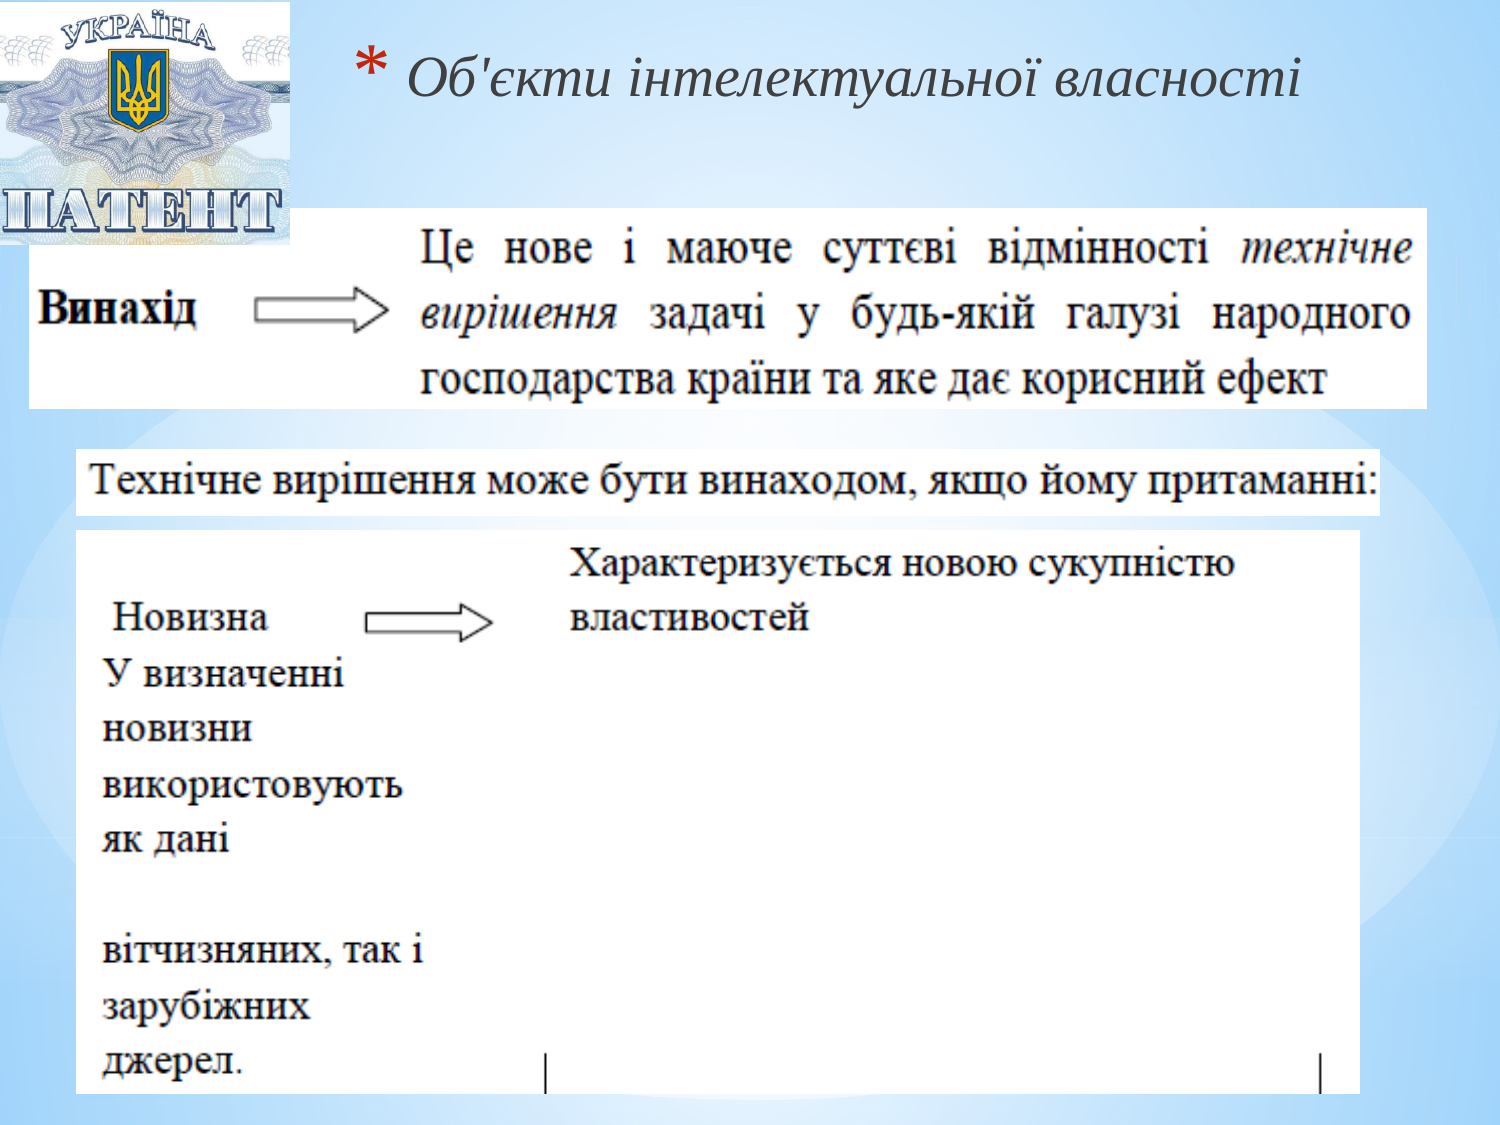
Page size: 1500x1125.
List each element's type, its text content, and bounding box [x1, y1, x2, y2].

picture [75, 530, 1361, 1095]
text_box Об'єкти інтелектуальної власності [295, 30, 1427, 171]
picture [75, 449, 1381, 516]
picture [0, 2, 1427, 410]
